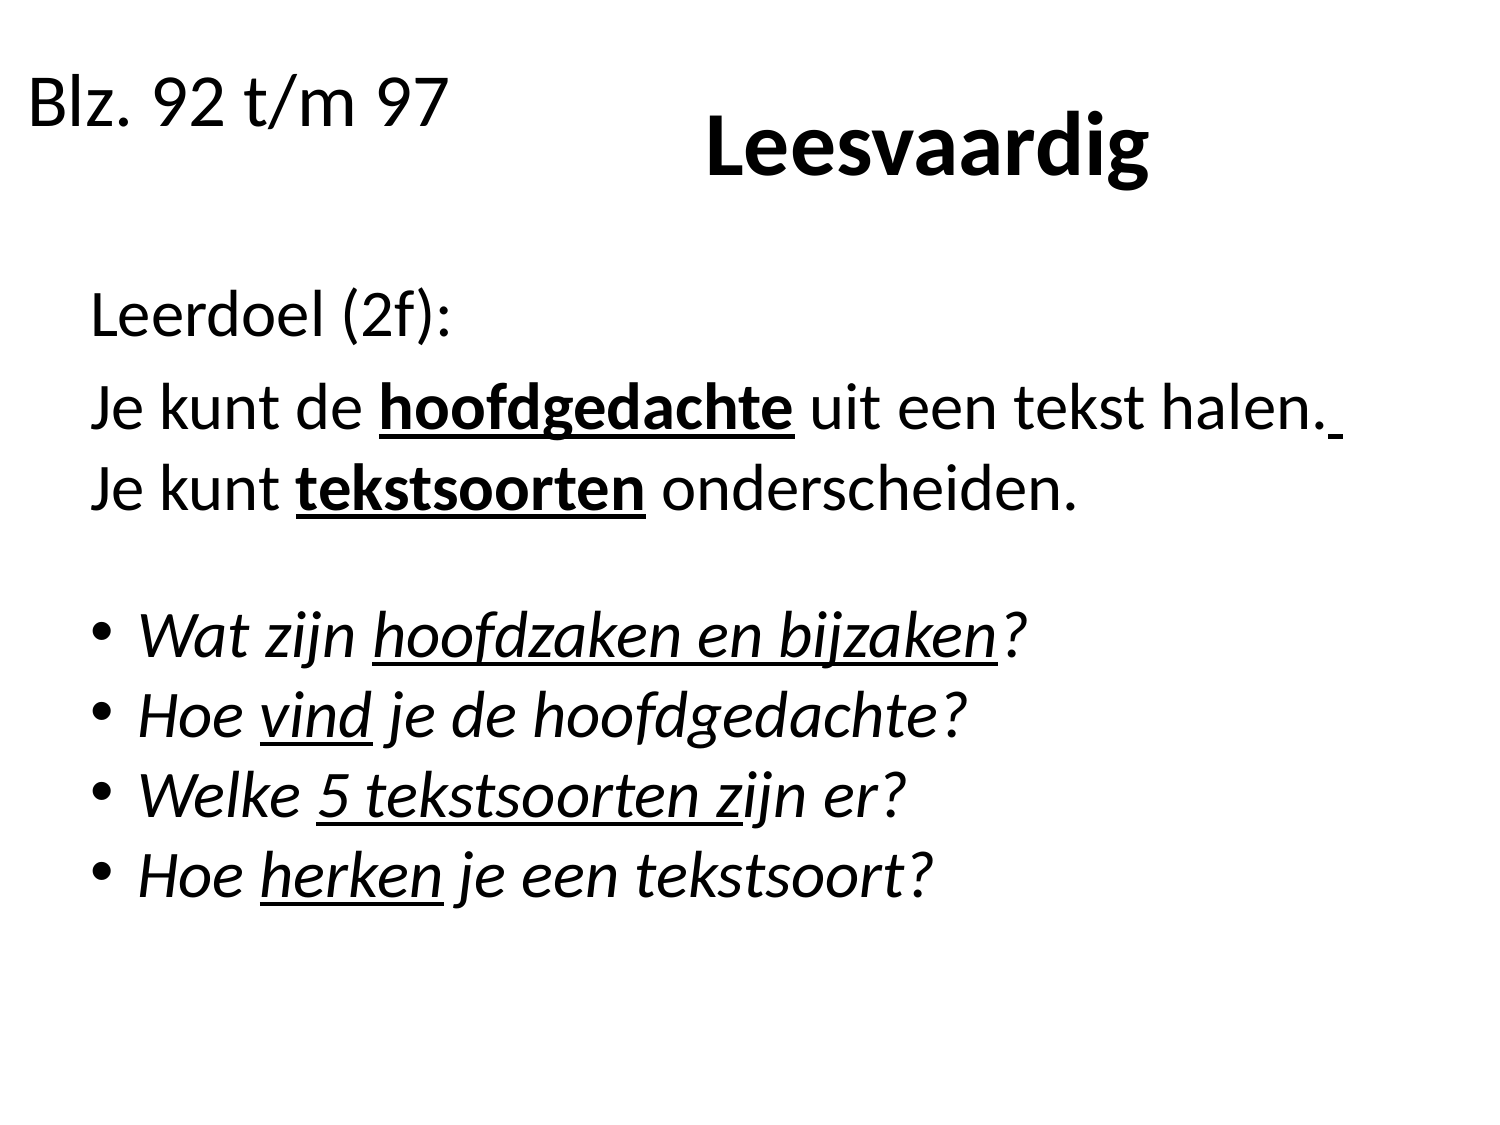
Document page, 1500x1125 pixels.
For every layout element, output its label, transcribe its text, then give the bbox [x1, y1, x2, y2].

title Leesvaardig [431, 45, 1425, 233]
text_box Wat zijn hoofdzaken en bijzaken? Hoe vind je de hoofdgedachte? Welke 5 tekstsoorten zijn er? Hoe herken je een tekstsoort? [75, 583, 1425, 919]
list Leerdoel (2f): Je kunt de hoofdgedachte uit een tekst halen. Je kunt tekstsoorten onderscheiden. [75, 262, 1425, 583]
text_box Blz. 92 t/m 97 [0, 2, 479, 191]
